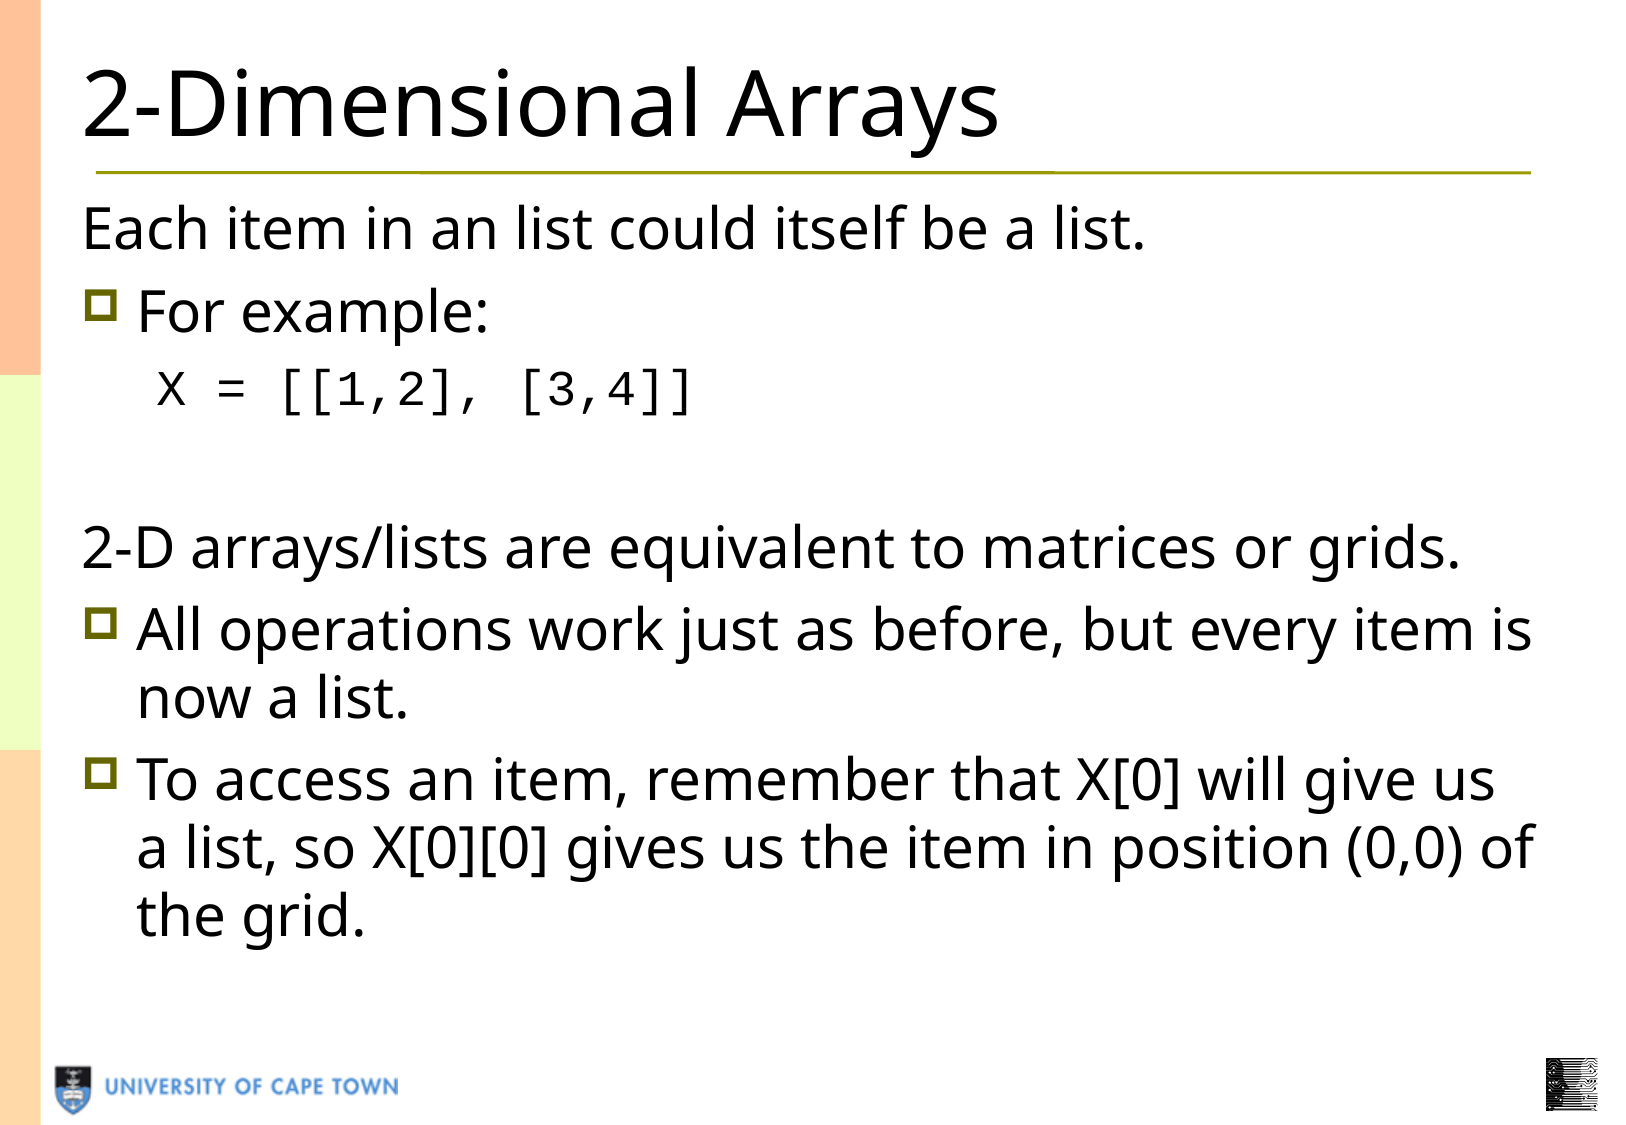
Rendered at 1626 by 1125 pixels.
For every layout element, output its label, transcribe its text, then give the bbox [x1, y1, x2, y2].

picture [1546, 1058, 1598, 1111]
list Each item in an list could itself be a list. For example: X = [[1,2], [3,4]] 2-D arrays/lists are equivalent to matrices or grids. All operations work just as before, but every item is now a list. To access an item, remember that X[0] will give us a list, so X[0][0] gives us the item in position (0,0) of the grid. [81, 196, 1543, 991]
title 2-Dimensional Arrays [81, 36, 1543, 165]
picture [44, 1048, 398, 1125]
